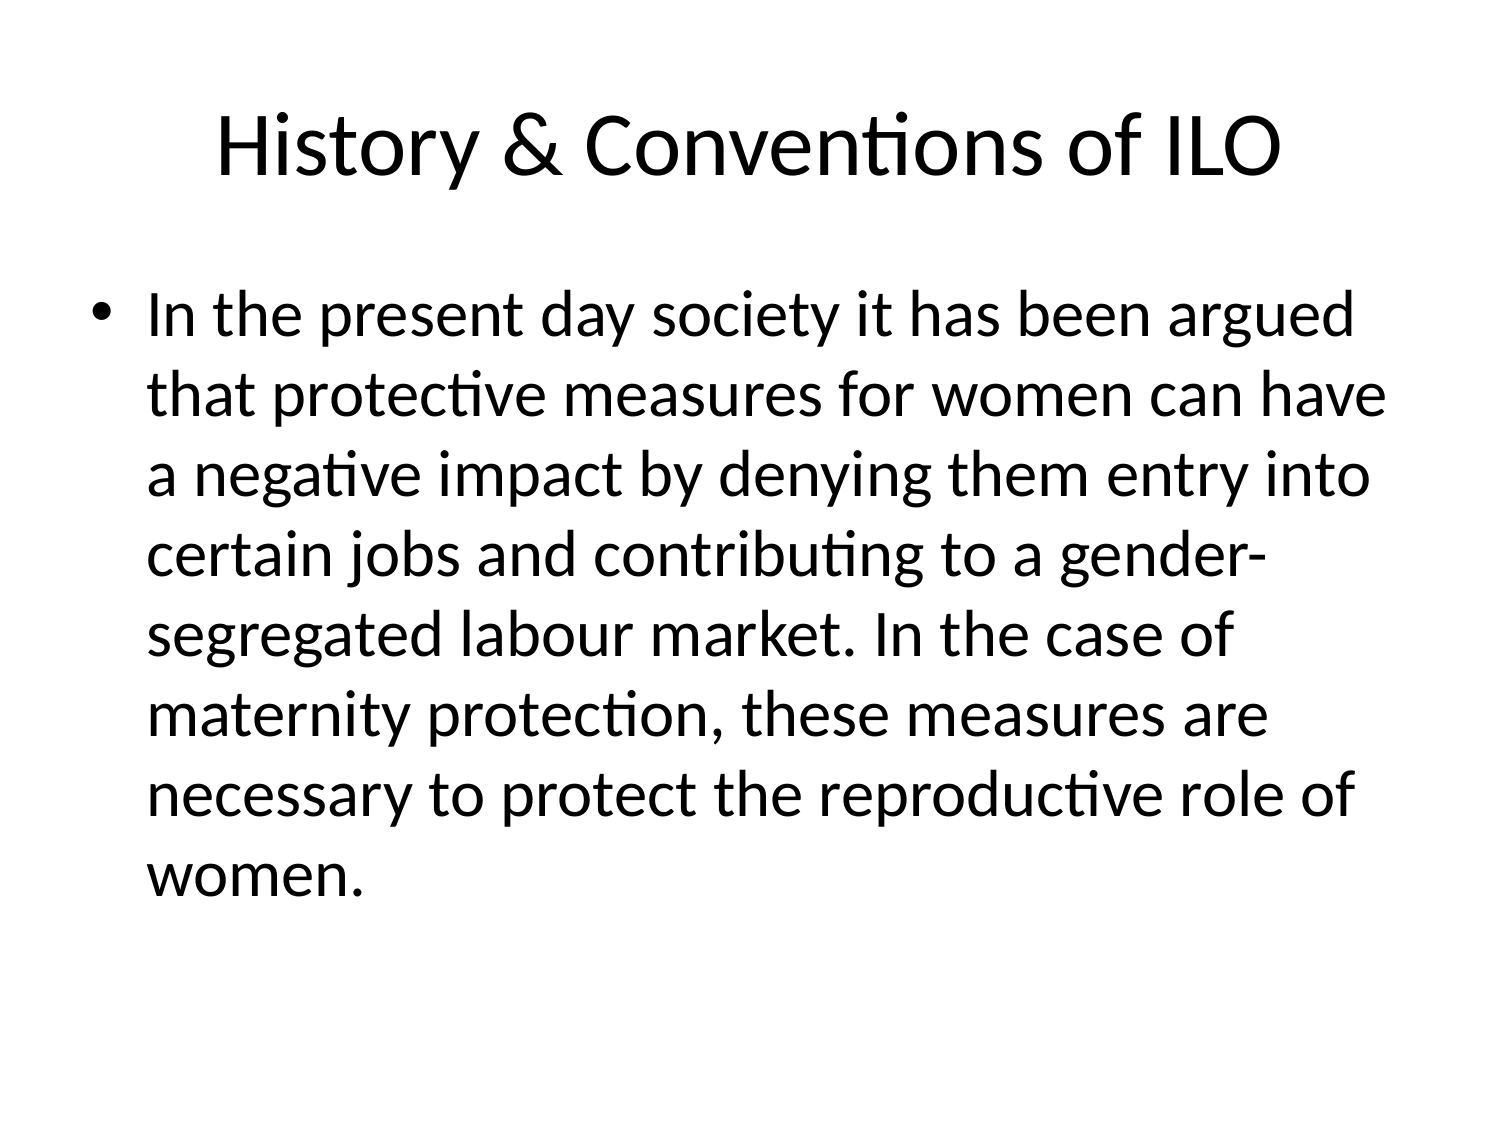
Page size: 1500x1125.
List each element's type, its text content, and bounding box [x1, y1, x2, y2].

list In the present day society it has been argued that protective measures for women can have a negative impact by denying them entry into certain jobs and contributing to a gender-segregated labour market. In the case of maternity protection, these measures are necessary to protect the reproductive role of women. [75, 262, 1425, 1005]
title History & Conventions of ILO [75, 45, 1425, 233]
